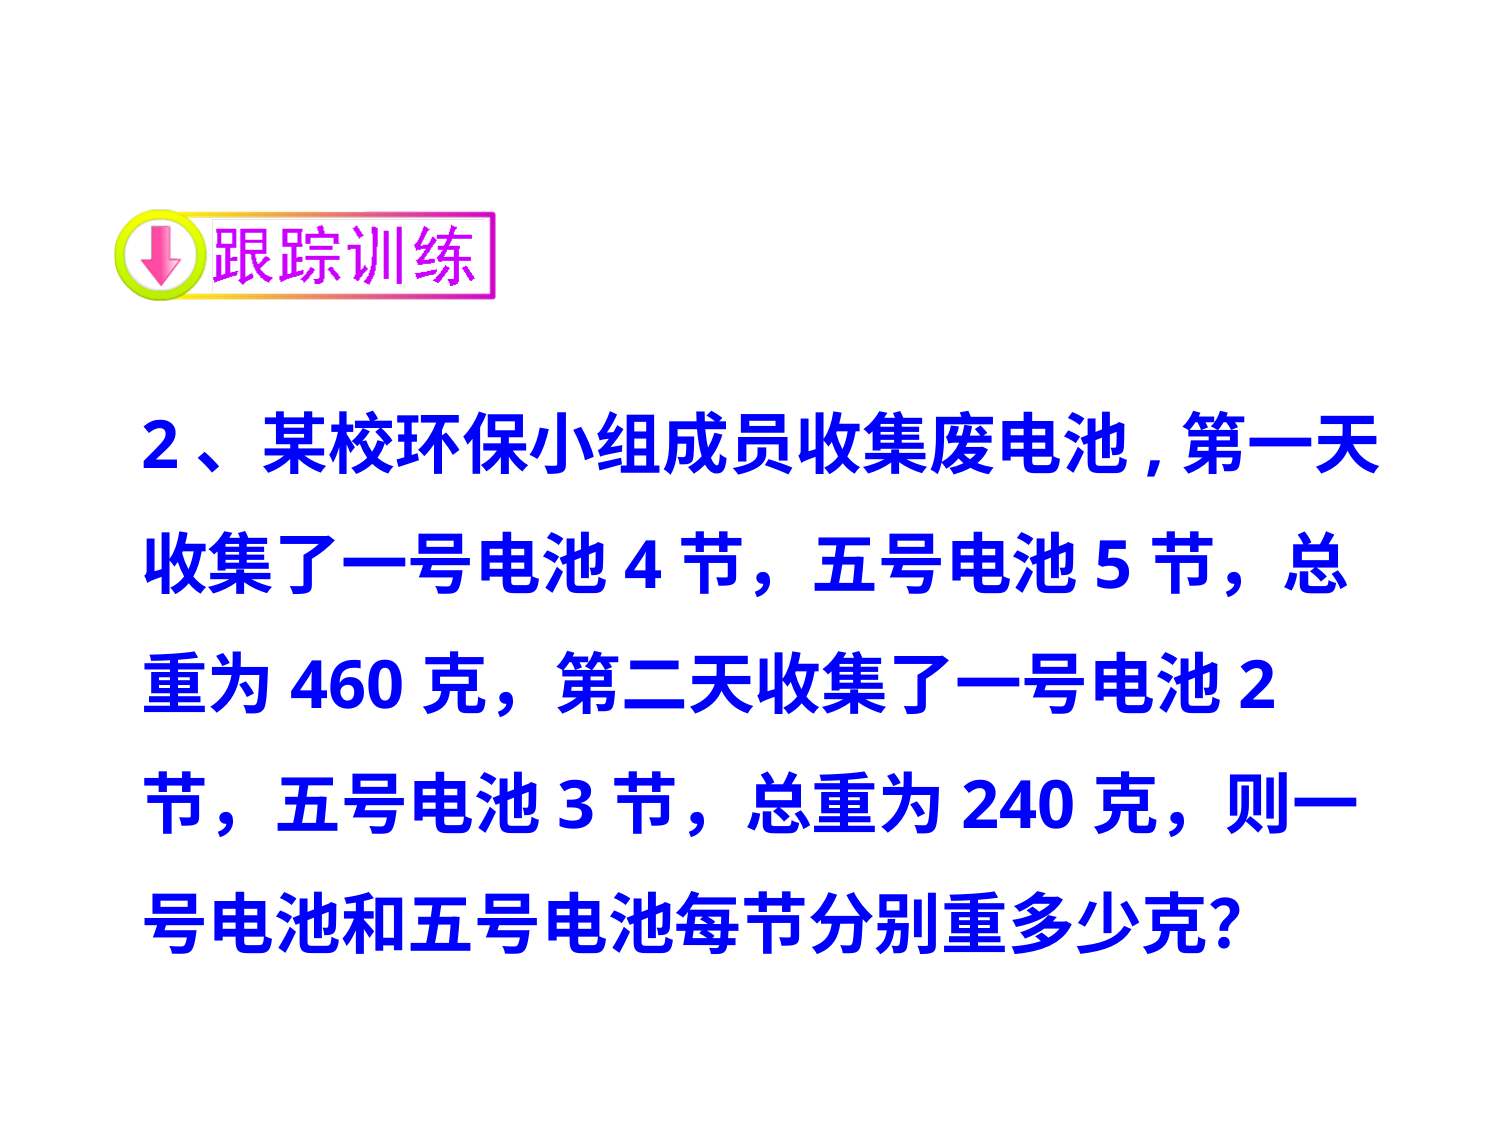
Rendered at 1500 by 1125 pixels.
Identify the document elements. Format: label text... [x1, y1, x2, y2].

picture [114, 199, 513, 302]
text_box 2、某校环保小组成员收集废电池,第一天收集了一号电池4节，五号电池5节，总重为460克，第二天收集了一号电池2节，五号电池3节，总重为240克，则一号电池和五号电池每节分别重多少克？ [126, 354, 1422, 969]
